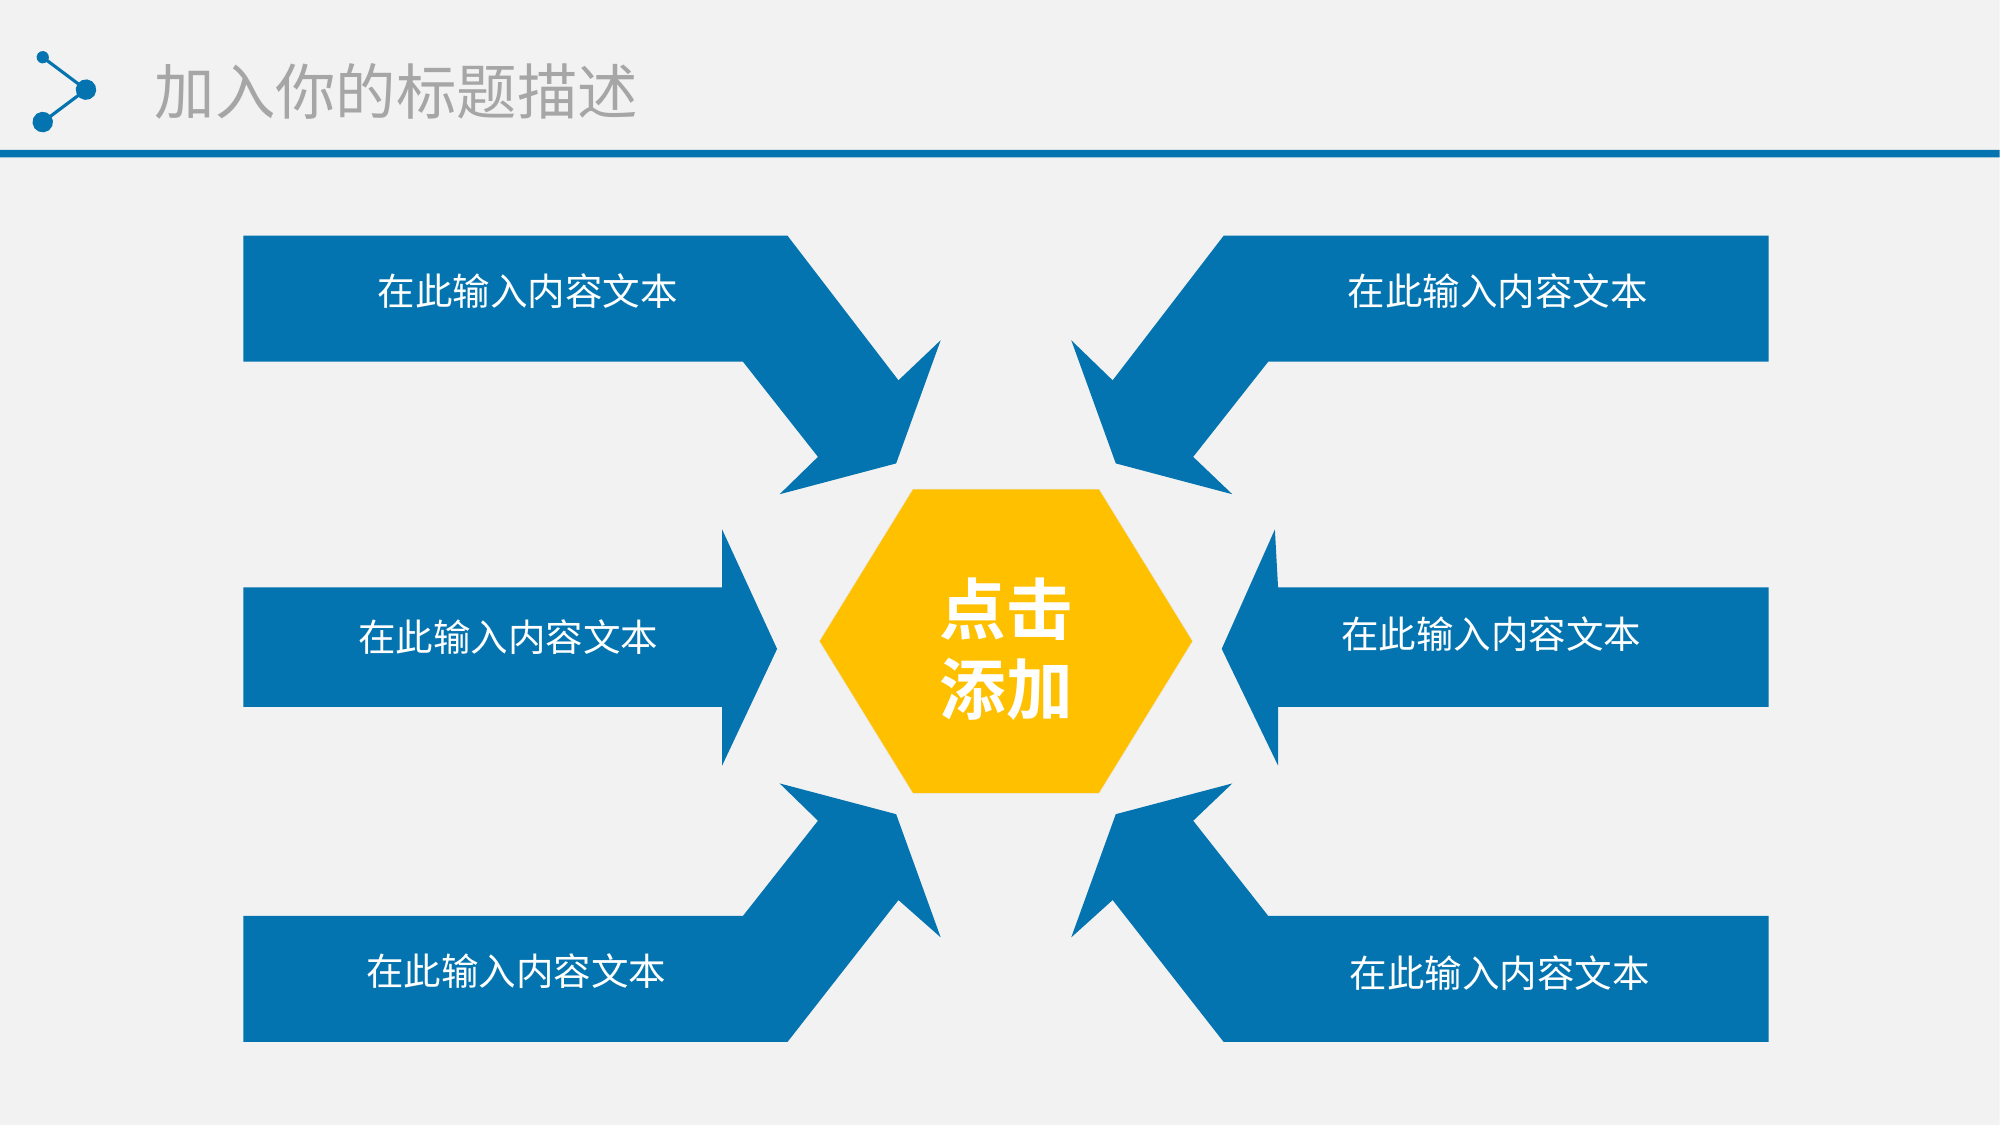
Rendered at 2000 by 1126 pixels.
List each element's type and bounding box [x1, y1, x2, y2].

text_box [0, 46, 2000, 158]
text_box [224, 235, 1776, 1043]
